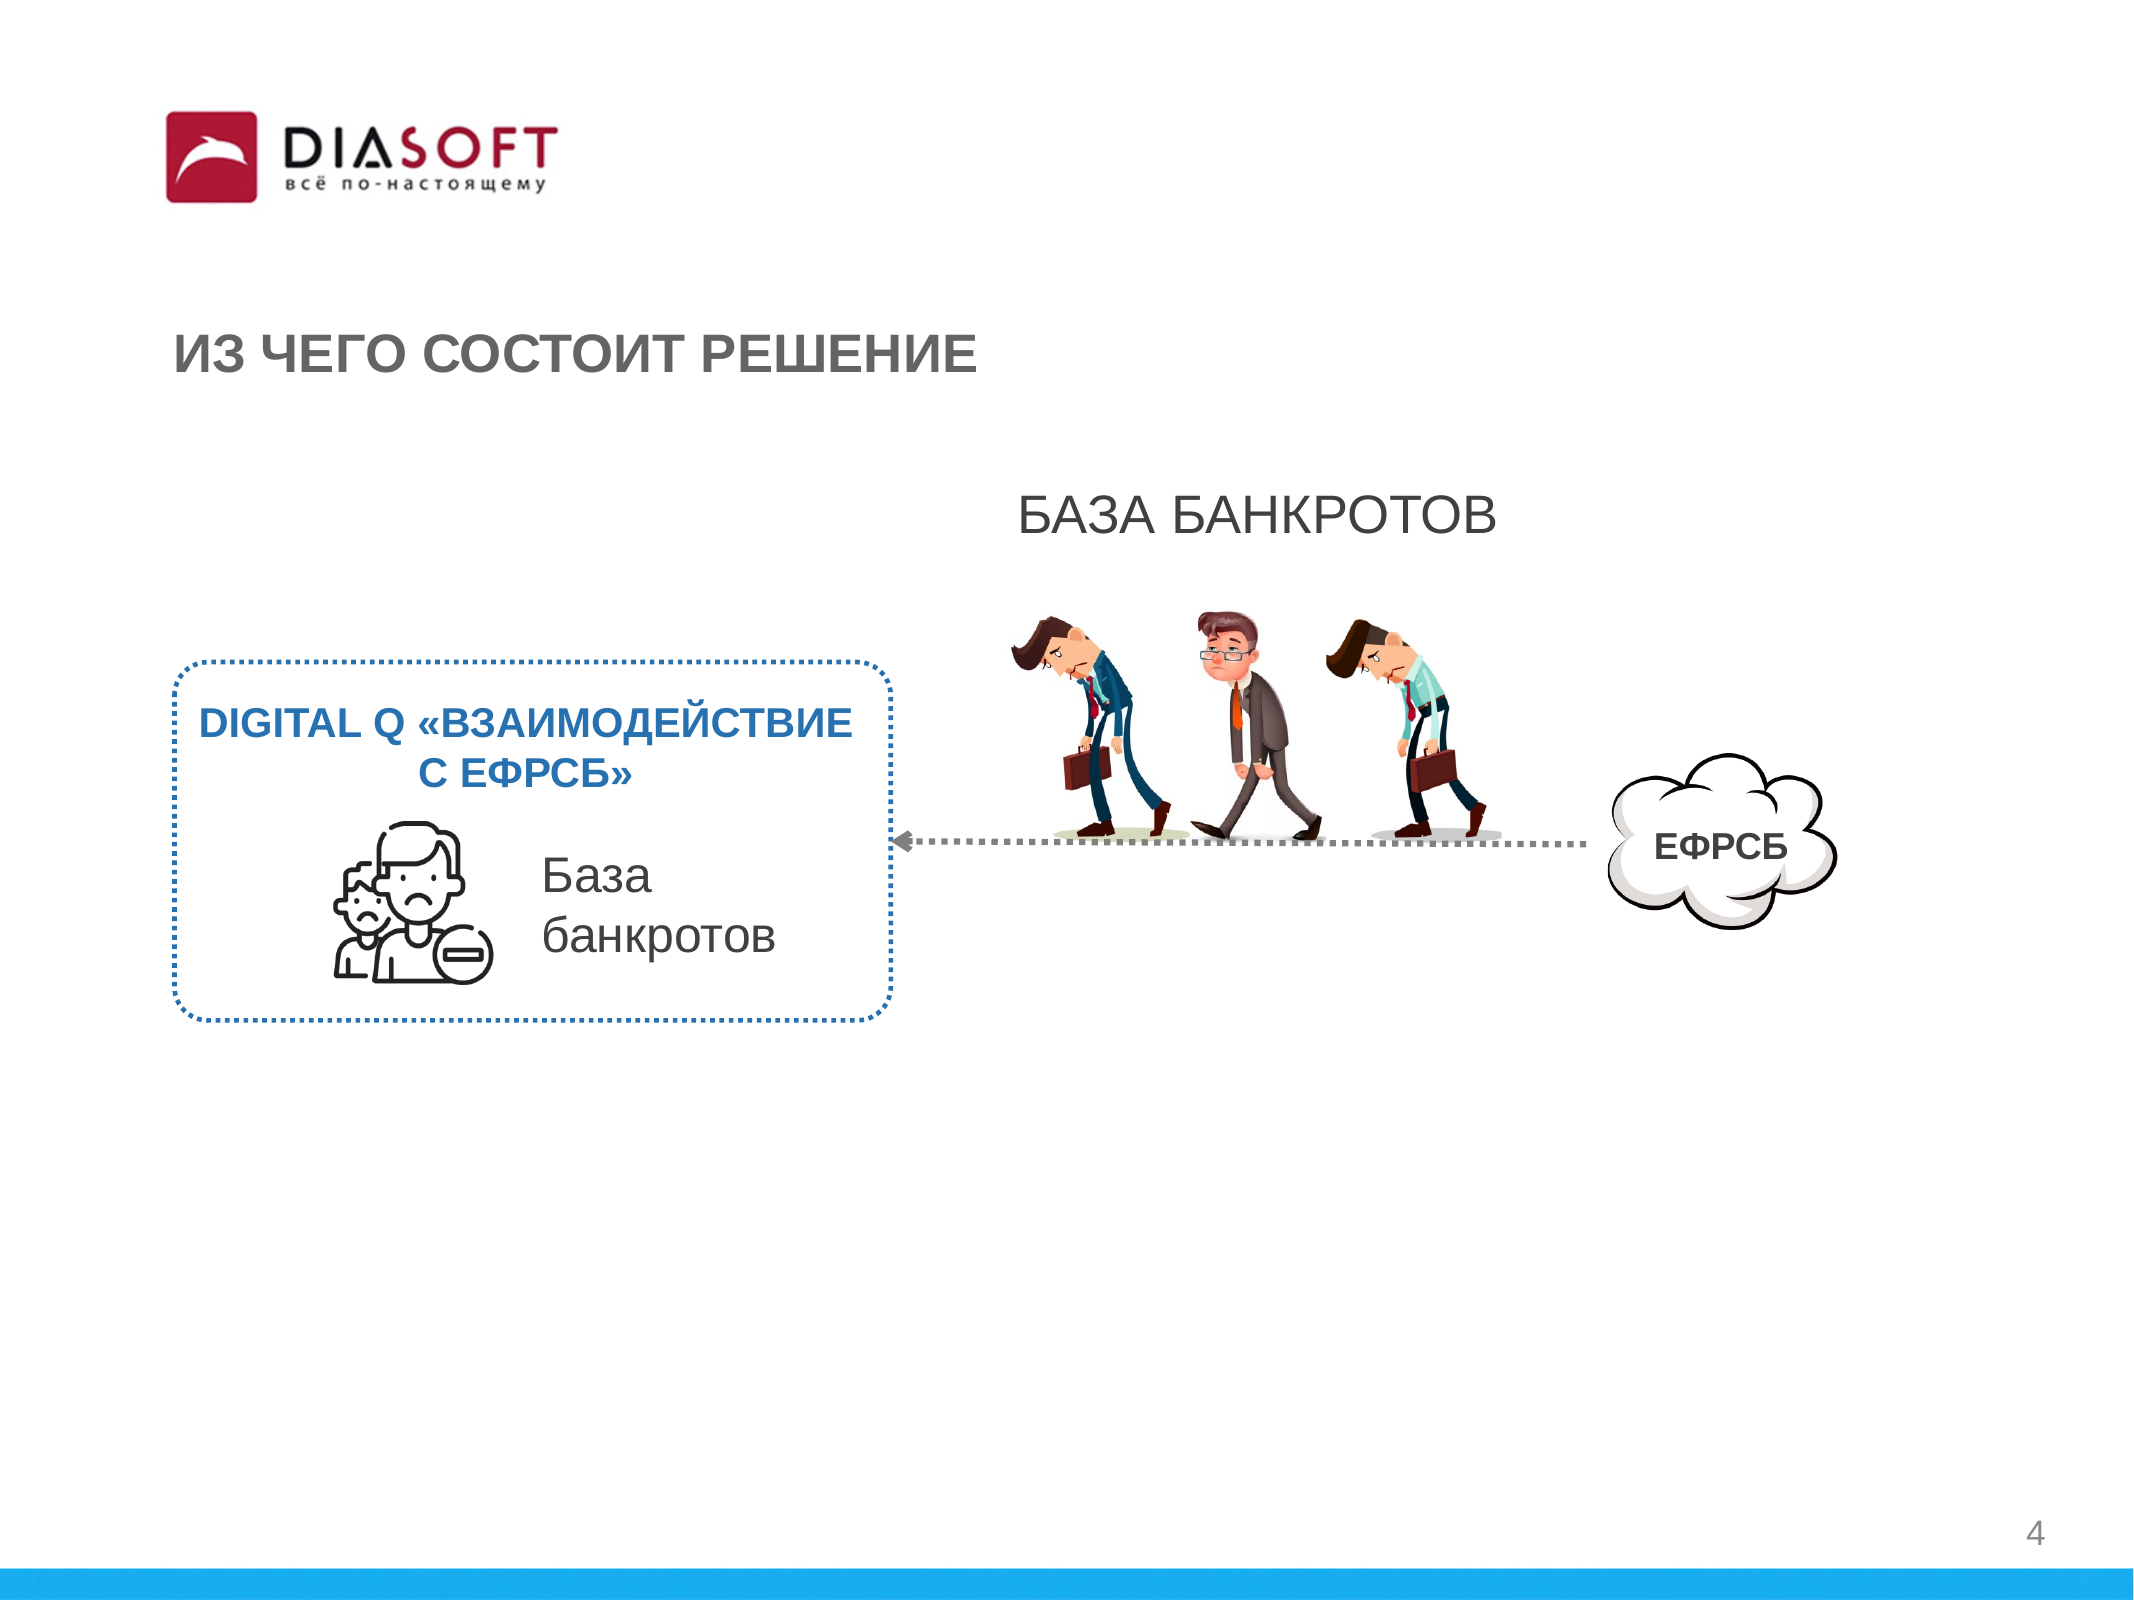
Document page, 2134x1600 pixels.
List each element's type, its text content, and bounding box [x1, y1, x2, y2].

picture [0, 0, 2134, 1600]
text_box ИЗ ЧЕГО СОСТОИТ РЕШЕНИЕ [161, 306, 1793, 385]
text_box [890, 838, 1587, 842]
text_box 4 [1587, 1489, 2068, 1575]
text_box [1585, 753, 1857, 930]
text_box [167, 661, 892, 1021]
text_box БАЗА БАНКРОТОВ [1000, 472, 1516, 552]
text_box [1005, 608, 1502, 836]
